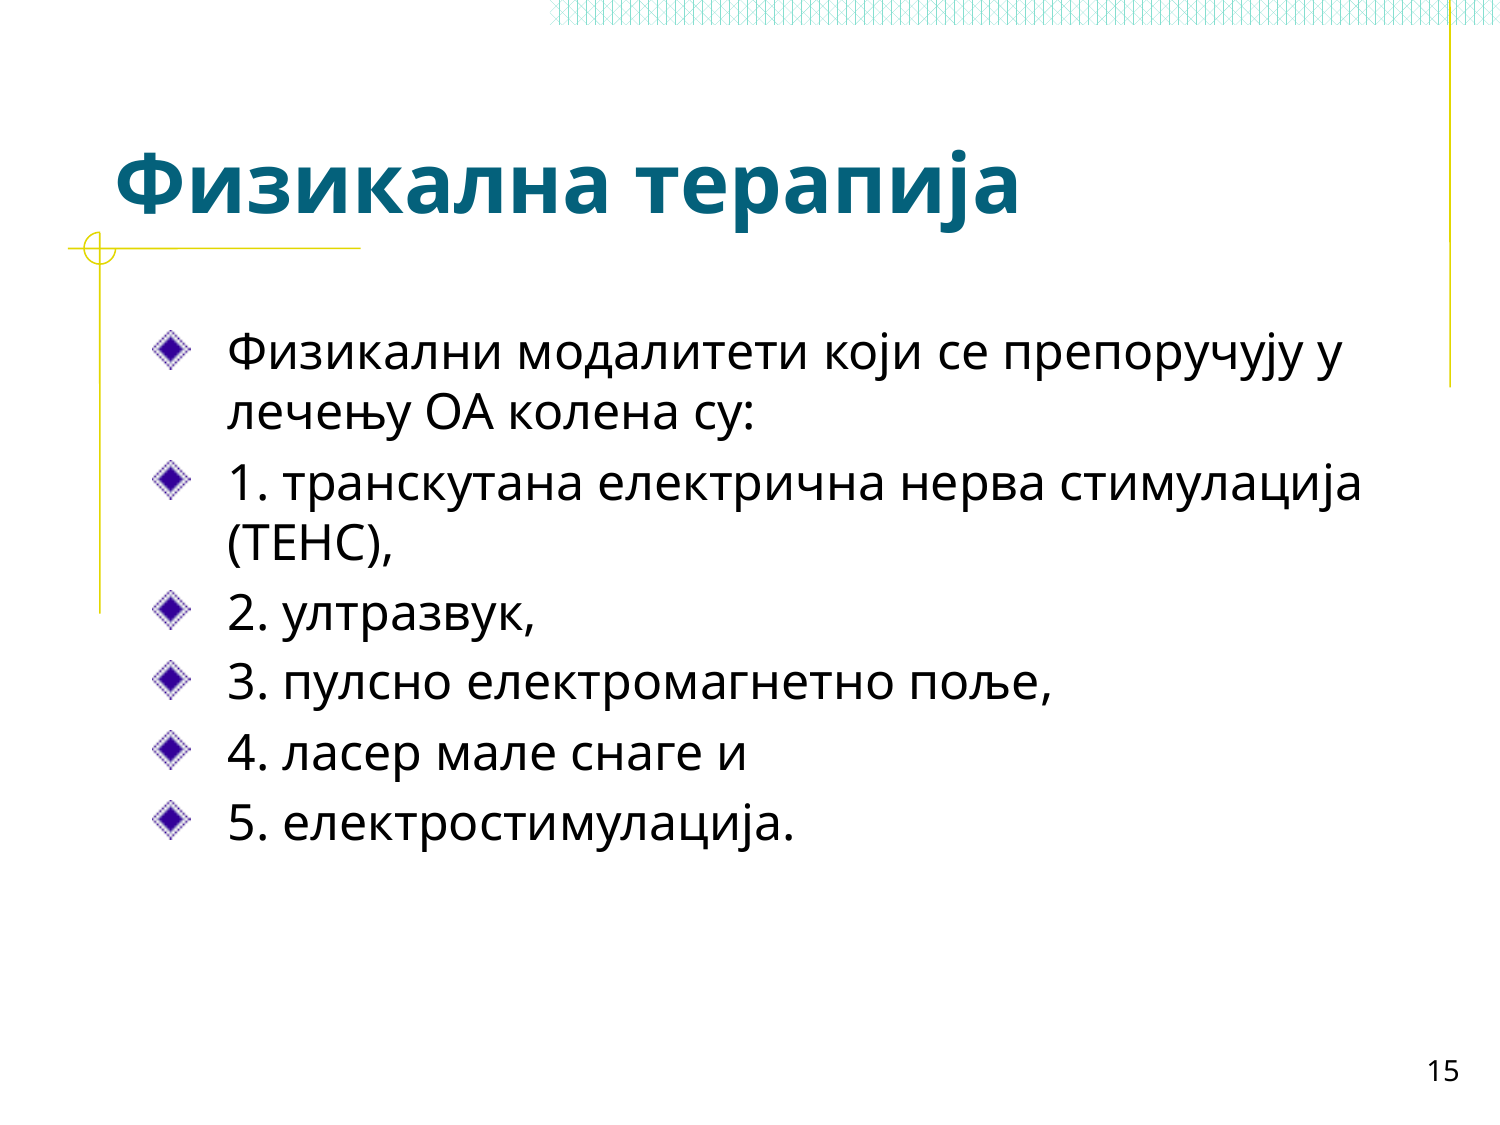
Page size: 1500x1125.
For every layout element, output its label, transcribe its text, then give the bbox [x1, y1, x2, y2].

picture [152, 800, 191, 840]
picture [152, 330, 191, 370]
picture [152, 590, 191, 630]
picture [152, 730, 191, 770]
picture [152, 460, 191, 500]
slide_number 15 [1162, 1025, 1475, 1100]
title Физикална терапија [99, 49, 1376, 238]
picture [152, 660, 191, 700]
list Физикални модалитети који се препоручују у лечењу ОА колена су: 1. транскутана електрична нерва стимулација (ТЕНС), 2. ултразвук, 3. пулсно електромагнетно поље, 4. ласер мале снаге и 5. електростимулација. [137, 312, 1413, 988]
